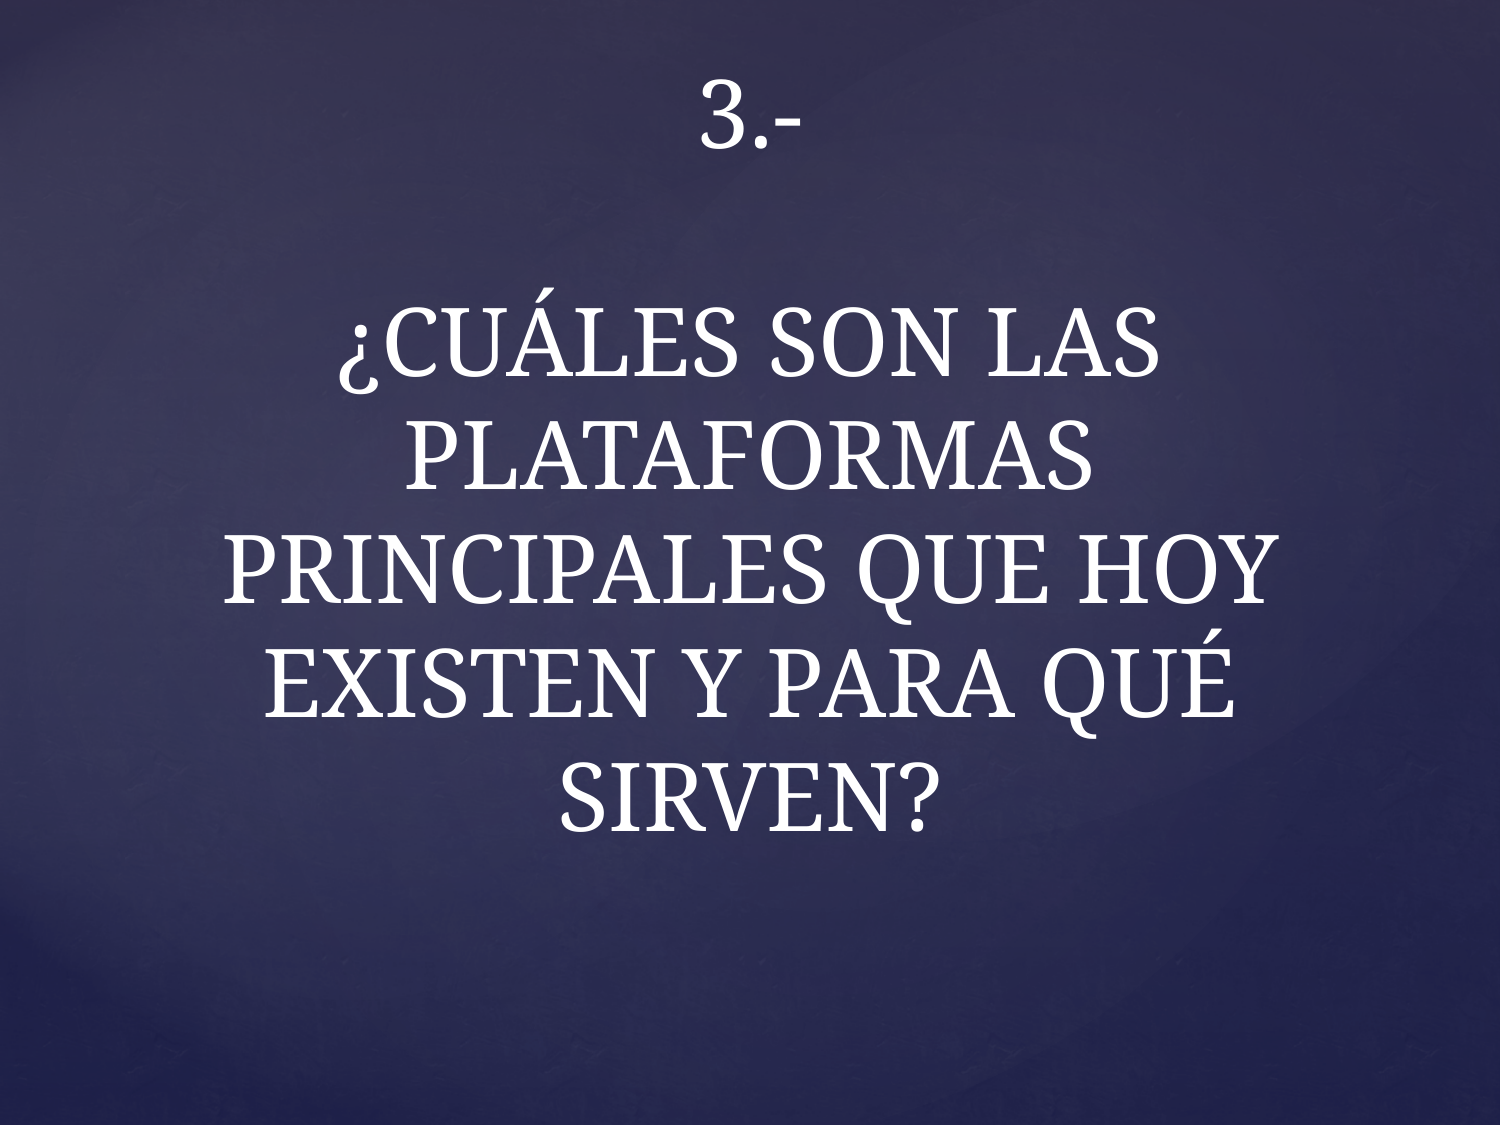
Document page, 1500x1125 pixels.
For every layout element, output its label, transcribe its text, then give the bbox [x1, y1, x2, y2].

title 3.- ¿CUÁLES SON LAS PLATAFORMAS PRINCIPALES QUE HOY EXISTEN Y PARA QUÉ SIRVEN? [75, 45, 1425, 858]
